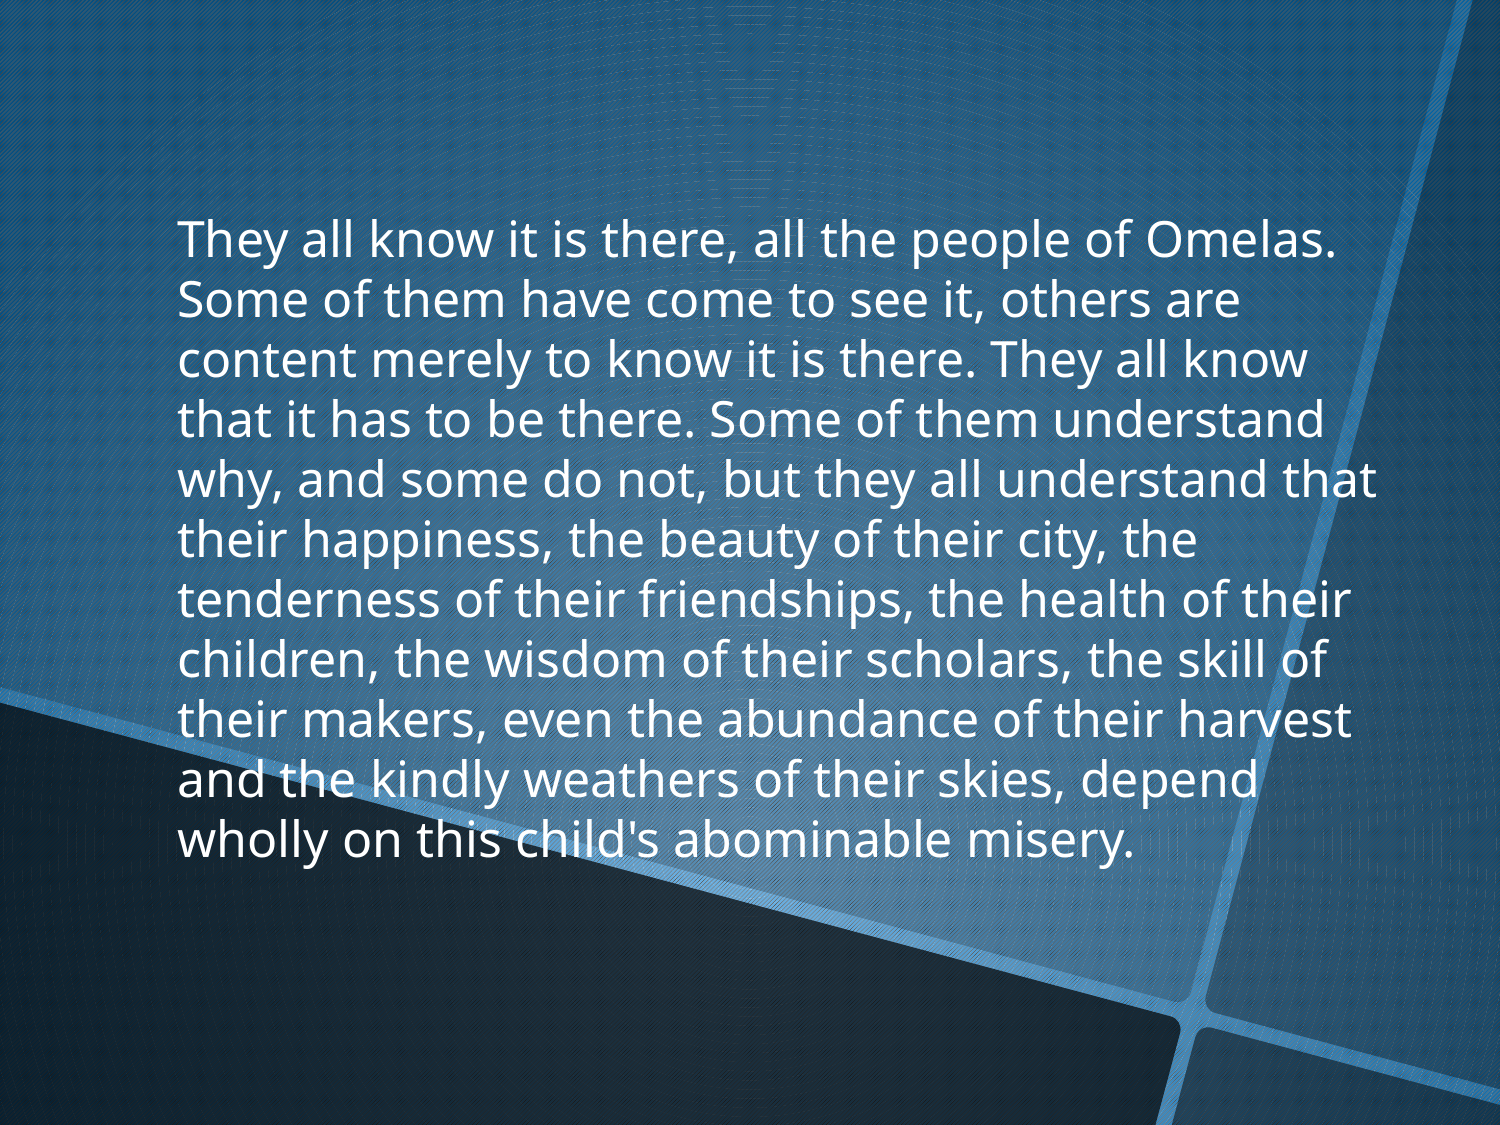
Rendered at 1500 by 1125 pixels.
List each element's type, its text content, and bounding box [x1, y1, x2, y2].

text_box They all know it is there, all the people of Omelas. Some of them have come to see it, others are content merely to know it is there. They all know that it has to be there. Some of them understand why, and some do not, but they all understand that their happiness, the beauty of their city, the tenderness of their friendships, the health of their children, the wisdom of their scholars, the skill of their makers, even the abundance of their harvest and the kindly weathers of their skies, depend wholly on this child's abominable misery. [162, 199, 1400, 875]
